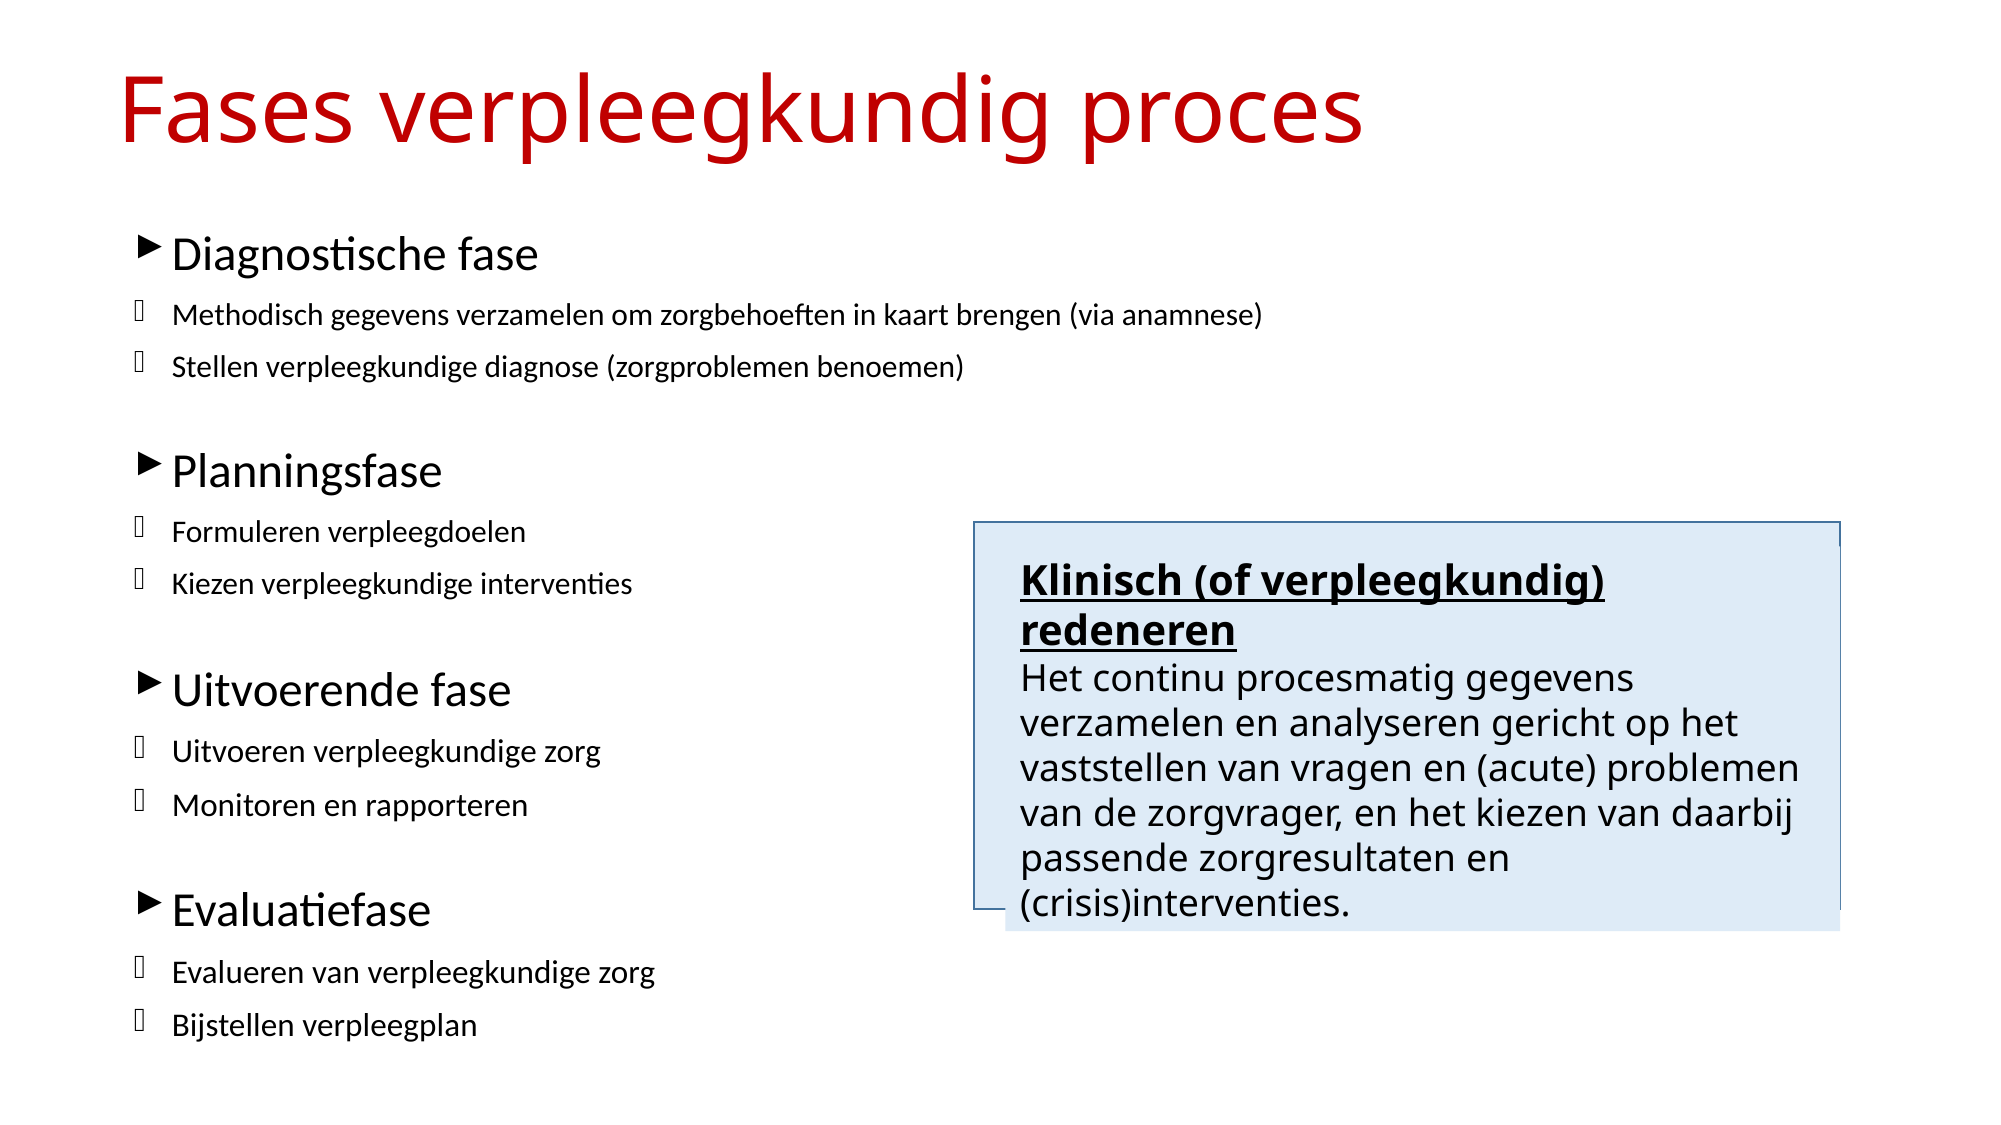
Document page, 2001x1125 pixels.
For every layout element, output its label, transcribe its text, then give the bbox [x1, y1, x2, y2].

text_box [973, 522, 1841, 910]
list Diagnostische fase Methodisch gegevens verzamelen om zorgbehoeften in kaart brengen (via anamnese) Stellen verpleegkundige diagnose (zorgproblemen benoemen) Planningsfase Formuleren verpleegdoelen Kiezen verpleegkundige interventies Uitvoerende fase Uitvoeren verpleegkundige zorg Monitoren en rapporteren Evaluatiefase Evalueren van verpleegkundige zorg Bijstellen verpleegplan [102, 220, 1903, 1060]
title Fases verpleegkundig proces [102, 19, 1903, 207]
